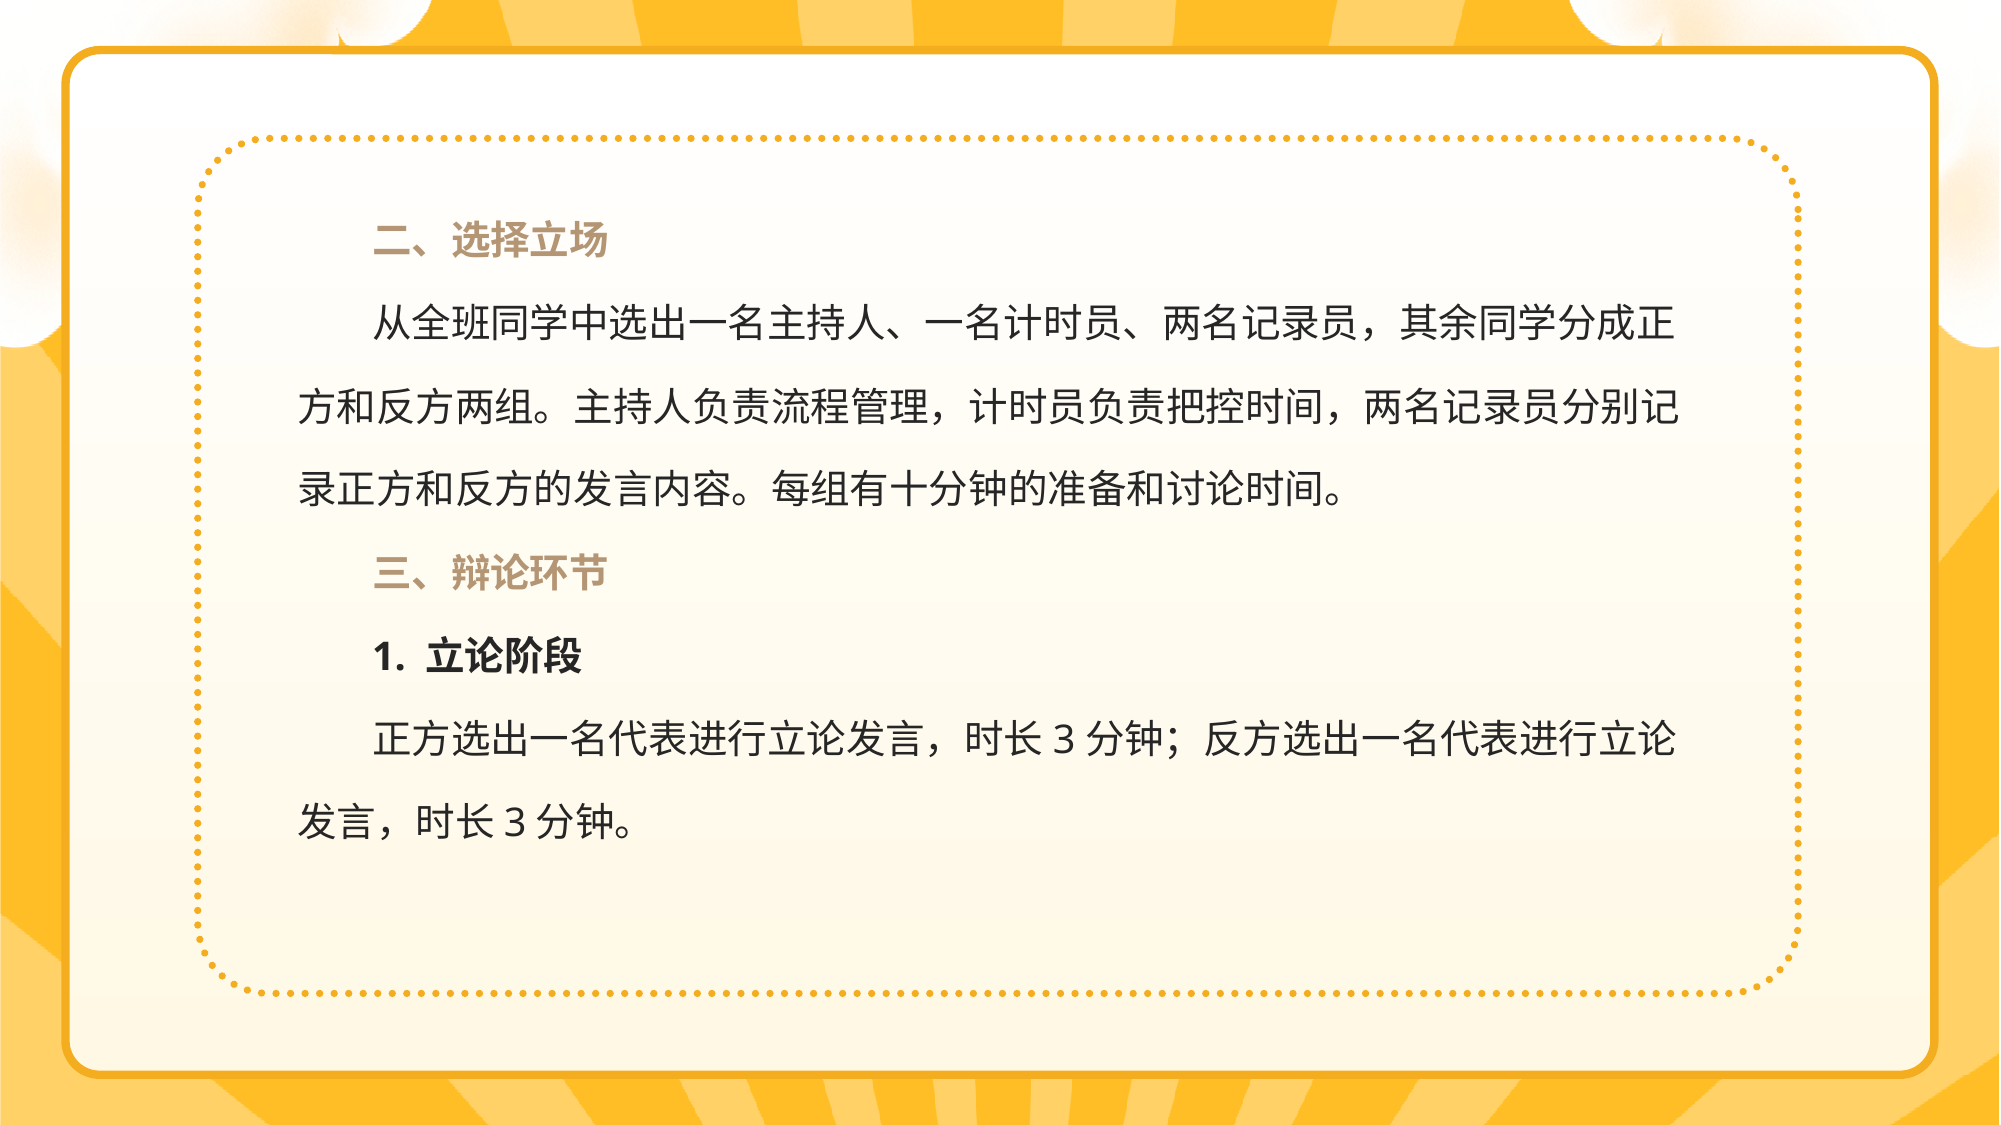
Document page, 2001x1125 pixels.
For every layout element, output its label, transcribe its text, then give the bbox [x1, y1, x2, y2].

text_box 二、选择立场 从全班同学中选出一名主持人、一名计时员、两名记录员，其余同学分成正方和反方两组。主持人负责流程管理，计时员负责把控时间，两名记录员分别记录正方和反方的发言内容。每组有十分钟的准备和讨论时间。 三、辩论环节 1. 立论阶段 正方选出一名代表进行立论发言，时长3分钟；反方选出一名代表进行立论发言，时长3分钟。 [282, 172, 1711, 852]
text_box [196, 137, 1800, 995]
picture [0, 0, 2000, 1125]
